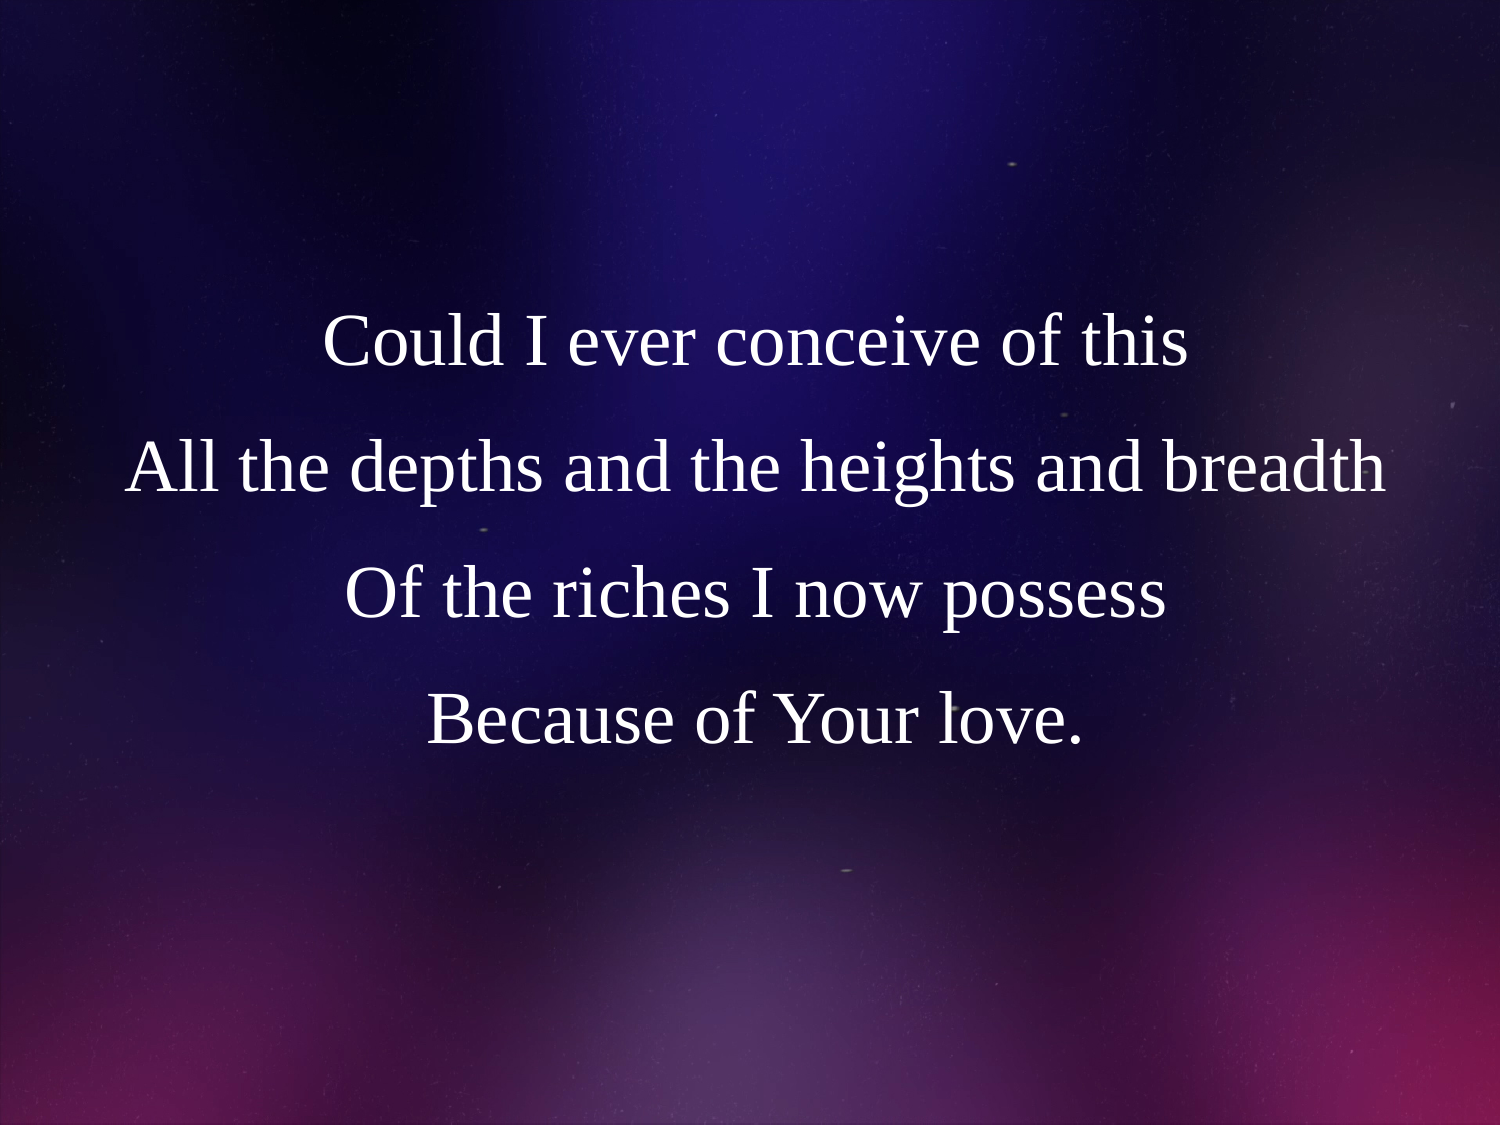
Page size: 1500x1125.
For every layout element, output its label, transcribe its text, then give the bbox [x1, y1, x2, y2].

picture [0, 0, 1500, 1125]
title Could I ever conceive of this All the depths and the heights and breadth Of the riches I now possess Because of Your love. [75, 412, 1438, 600]
